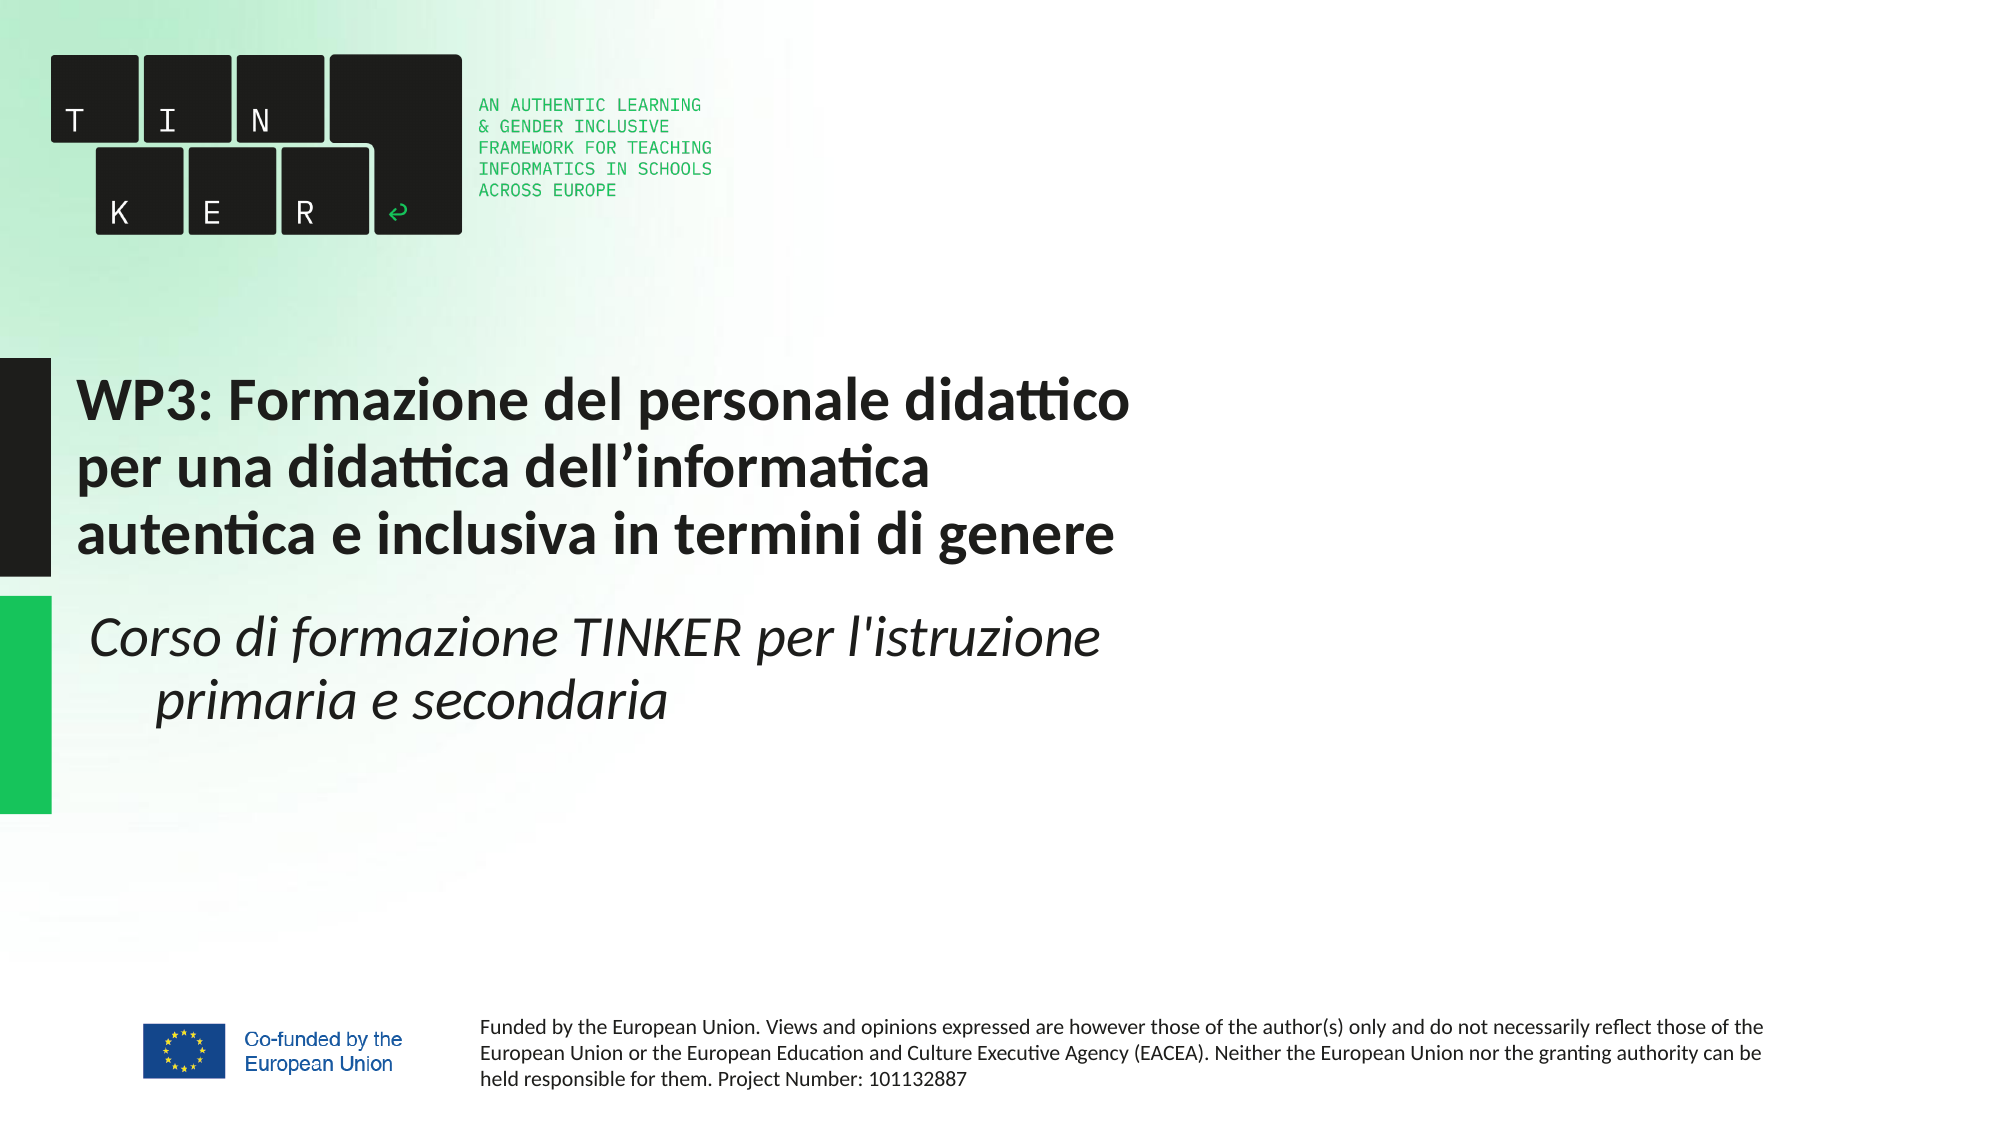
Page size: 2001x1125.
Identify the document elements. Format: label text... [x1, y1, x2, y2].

subtitle Corso di formazione TINKER per l'istruzione primaria e secondaria [65, 599, 1197, 812]
picture [0, 0, 843, 1125]
title WP3: Formazione del personale didattico per una didattica dell’informatica autentica e inclusiva in termini di genere [61, 358, 1196, 578]
